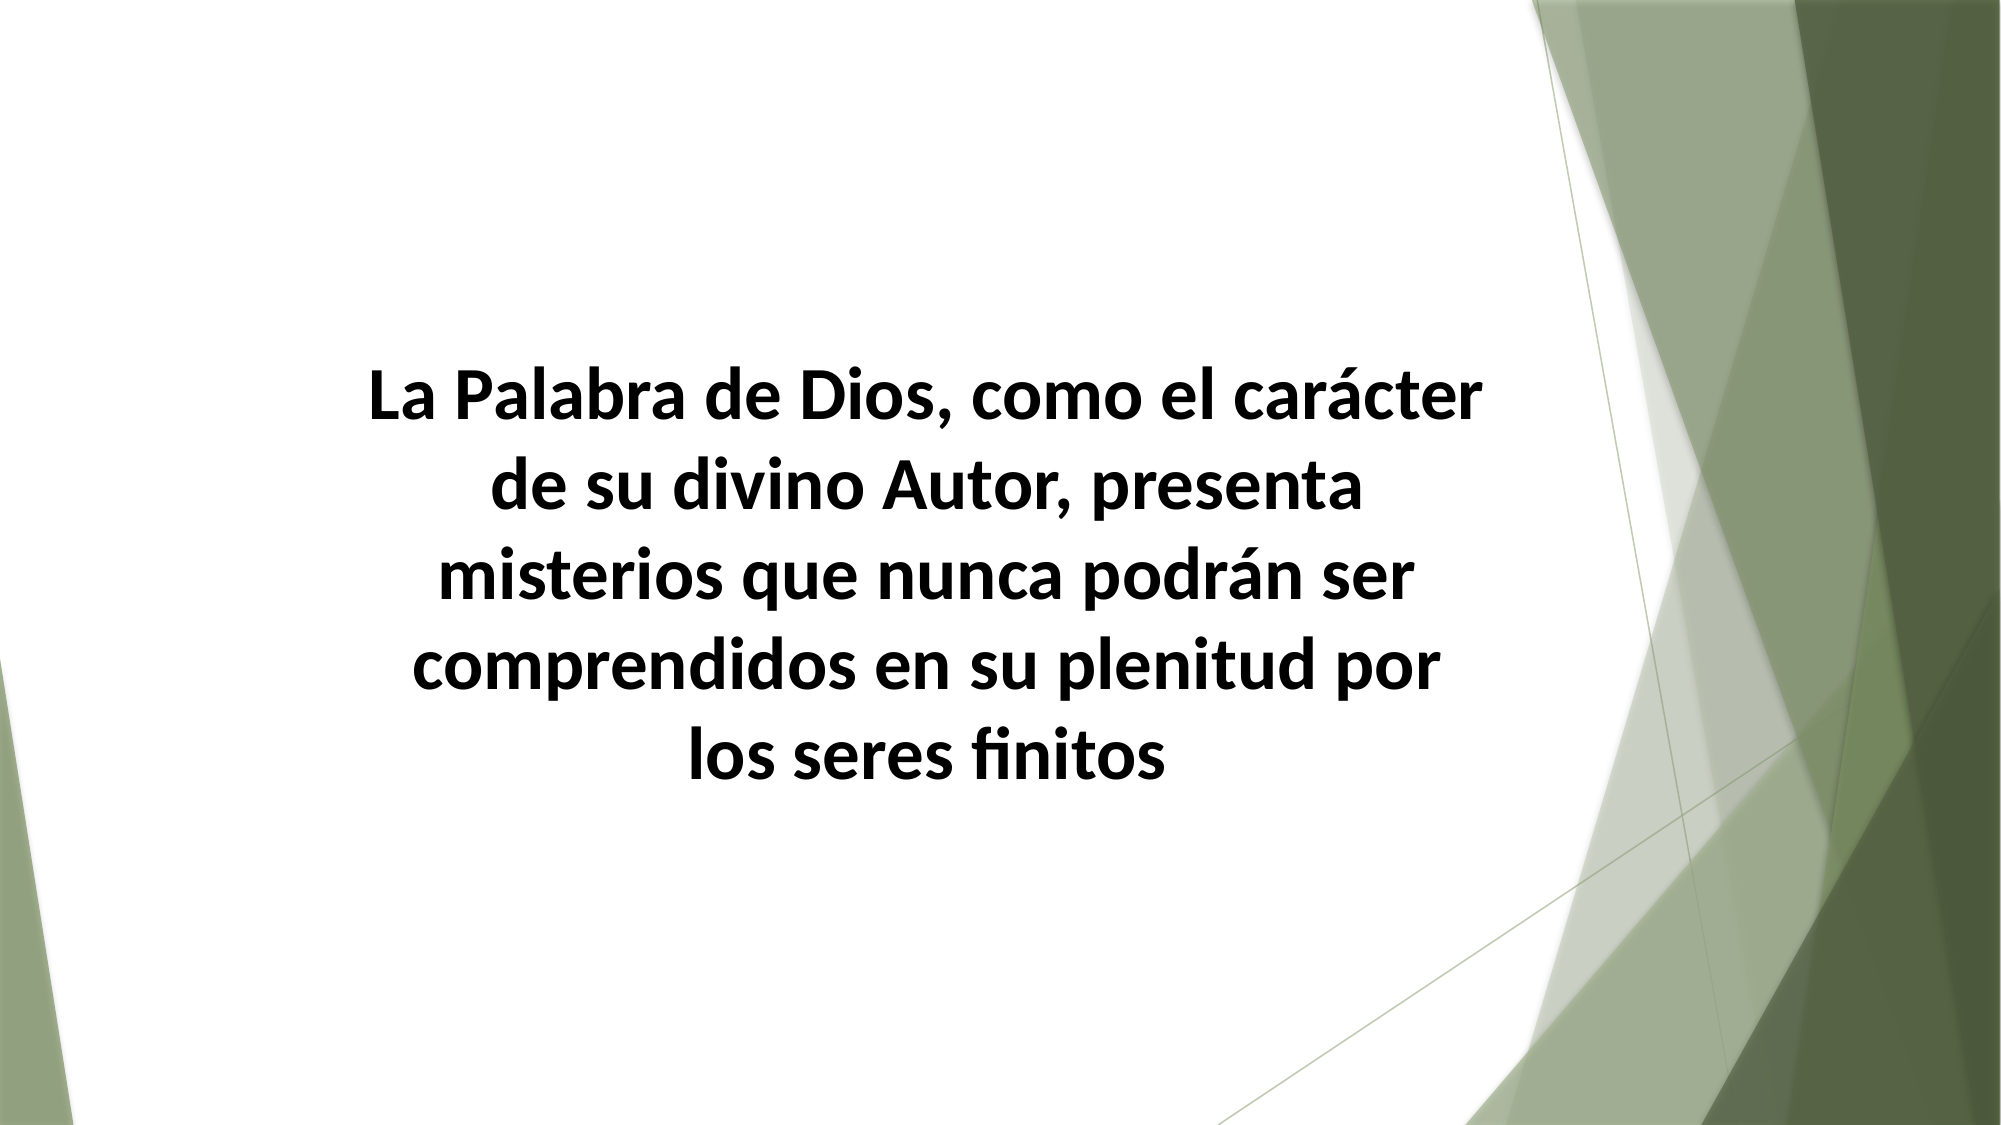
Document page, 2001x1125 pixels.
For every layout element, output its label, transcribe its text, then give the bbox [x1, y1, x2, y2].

text_box La Palabra de Dios, como el carácter de su divino Autor, presenta misterios que nunca podrán ser comprendidos en su plenitud por los seres finitos [352, 336, 1503, 802]
